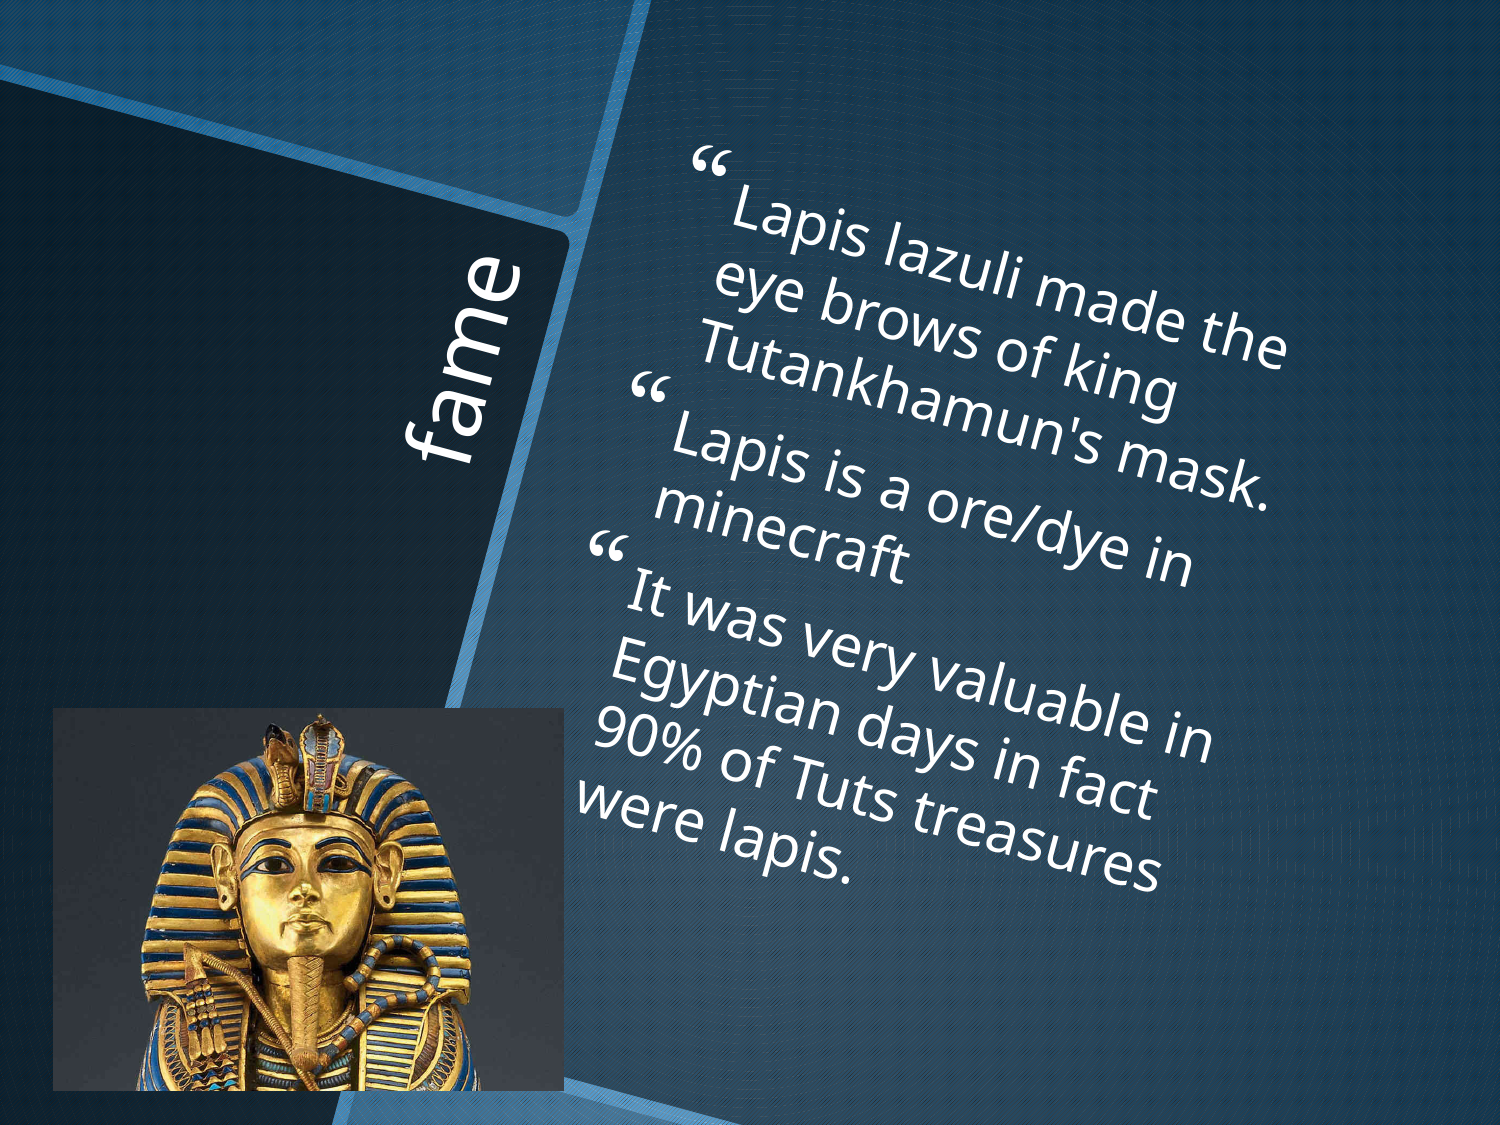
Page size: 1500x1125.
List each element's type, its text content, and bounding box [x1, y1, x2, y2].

picture [52, 707, 564, 1092]
title fame [145, 181, 554, 701]
list Lapis lazuli made the eye brows of king Tutankhamun's mask. Lapis is a ore/dye in minecraft It was very valuable in Egyptian days in fact 90% of Tuts treasures were lapis. [523, 72, 1430, 1076]
